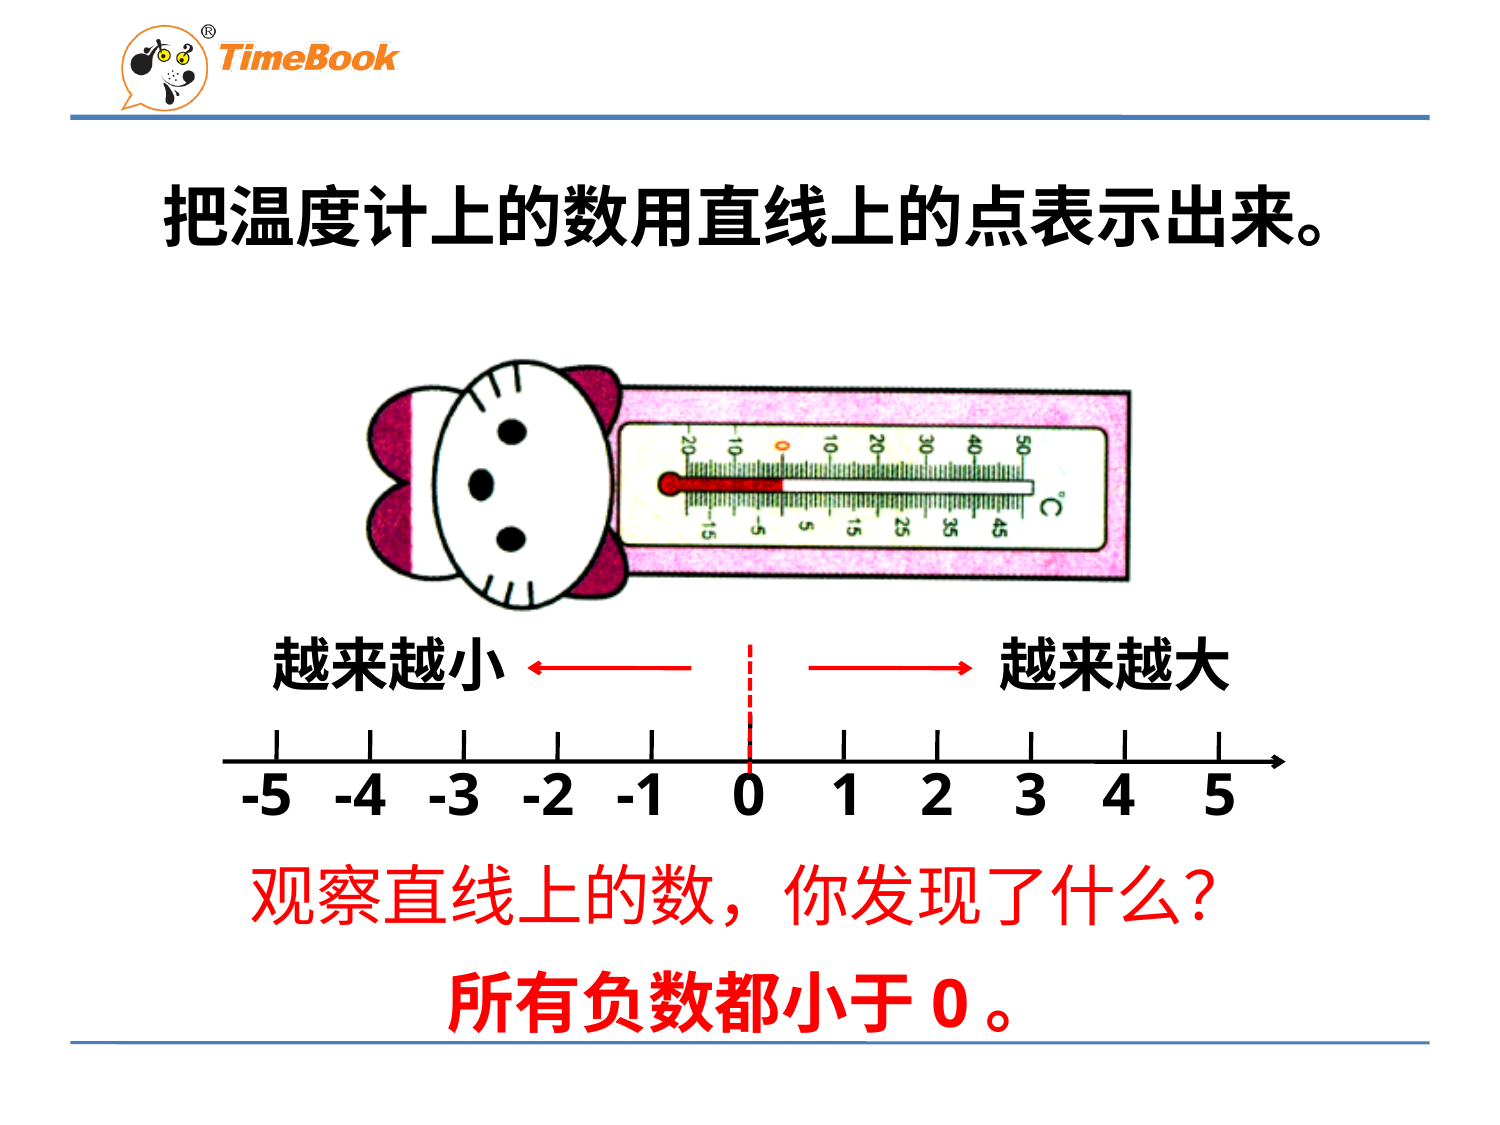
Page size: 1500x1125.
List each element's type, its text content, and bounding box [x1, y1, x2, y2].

text_box 越来越大 [984, 621, 1289, 706]
picture [118, 22, 408, 113]
text_box 所有负数都小于0。 [163, 953, 1336, 1106]
picture [362, 356, 1149, 619]
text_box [222, 714, 1286, 836]
text_box 越来越小 [257, 621, 563, 706]
text_box 把温度计上的数用直线上的点表示出来。 [147, 160, 1402, 270]
list 观察直线上的数，你发现了什么？ [164, 846, 1336, 953]
